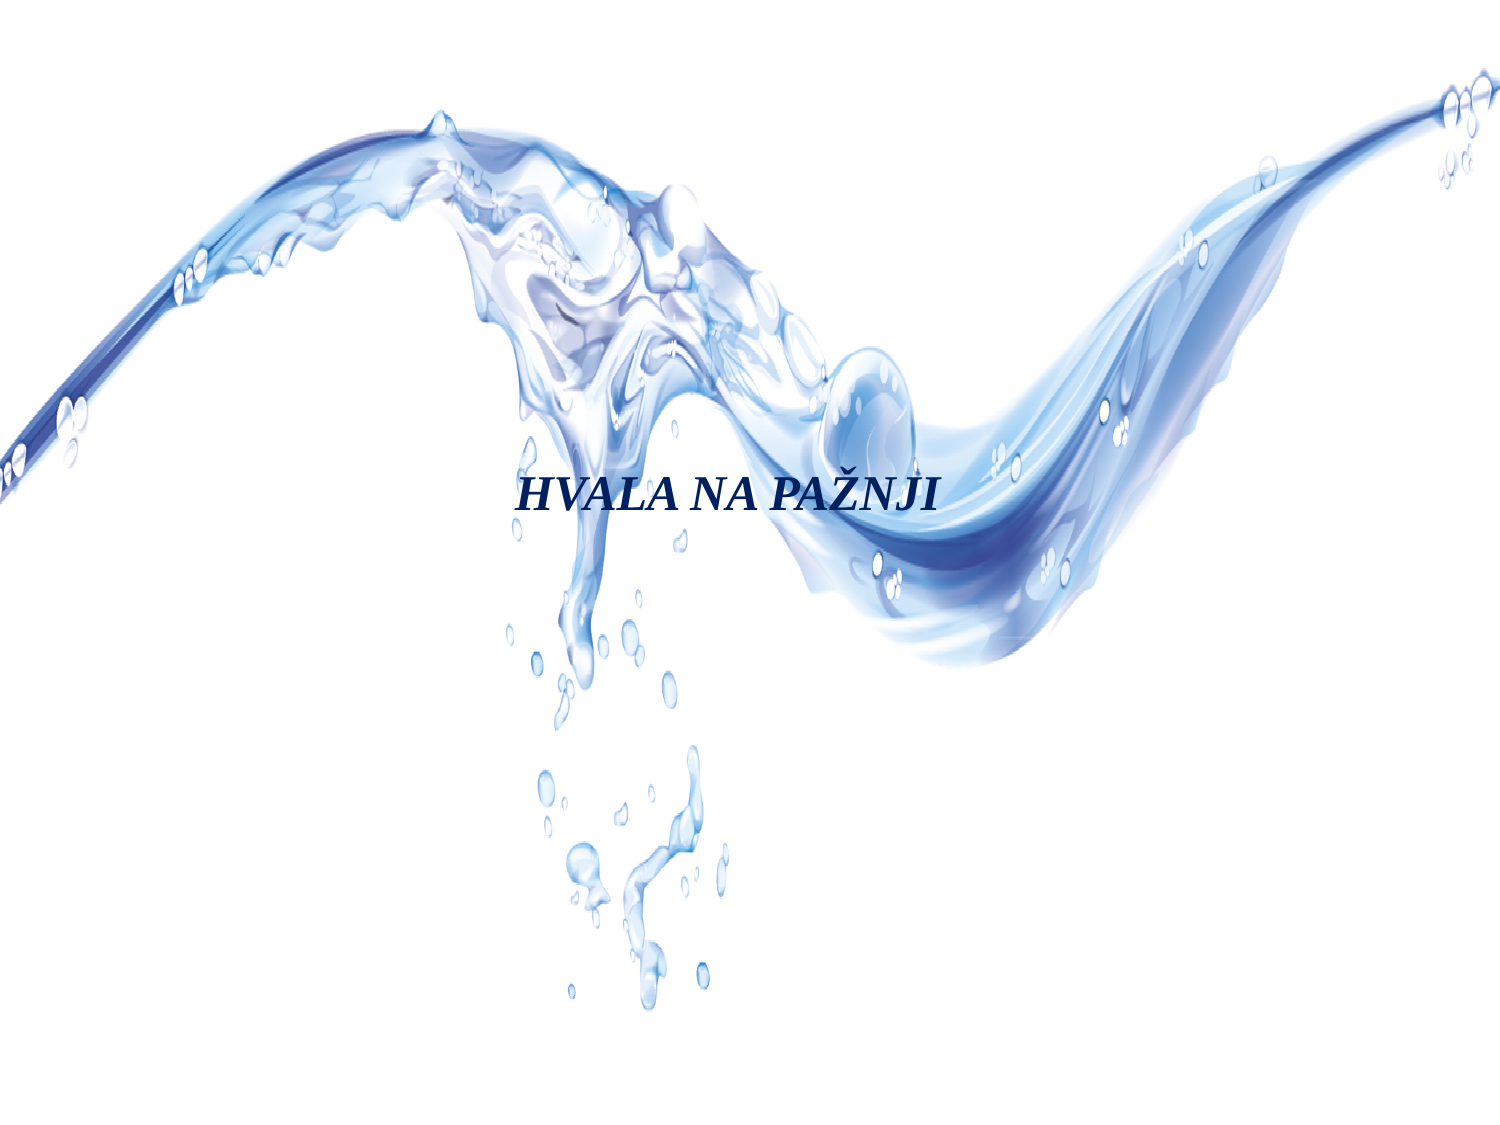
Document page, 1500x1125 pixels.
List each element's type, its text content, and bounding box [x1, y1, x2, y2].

picture [0, 0, 1500, 1125]
text_box HVALA NA PAŽNJI [466, 444, 989, 528]
